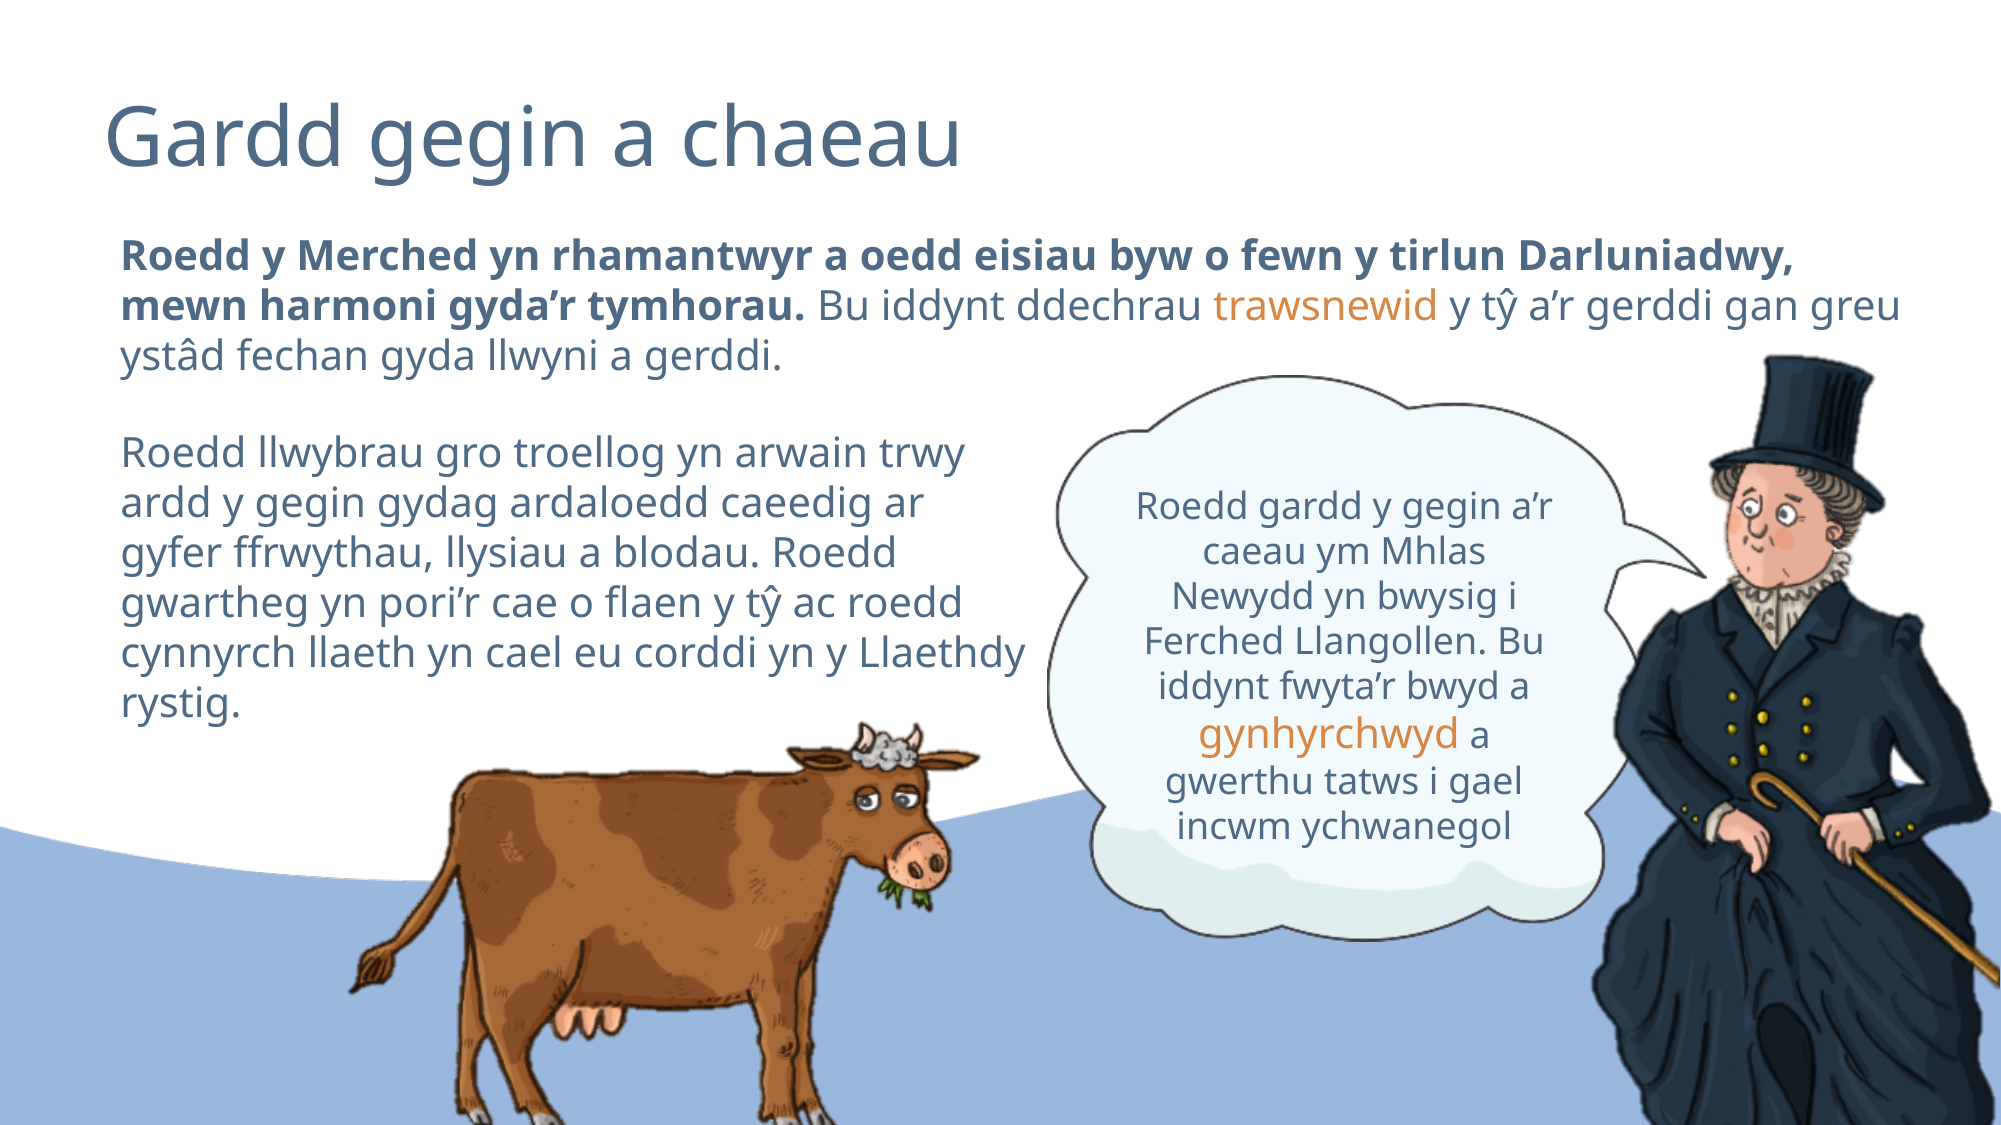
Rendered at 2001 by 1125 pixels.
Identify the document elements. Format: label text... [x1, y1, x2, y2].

text_box Gardd gegin a chaeau [88, 69, 1377, 191]
picture [0, 101, 2000, 1125]
text_box Roedd llwybrau gro troellog yn arwain trwy ardd y gegin gydag ardaloedd caeedig ar gyfer ffrwythau, llysiau a blodau. Roedd gwartheg yn pori’r cae o flaen y tŷ ac roedd cynnyrch llaeth yn cael eu corddi yn y Llaethdy rystig. [105, 418, 1047, 729]
text_box Roedd y Merched yn rhamantwyr a oedd eisiau byw o fewn y tirlun Darluniadwy, mewn harmoni gyda’r tymhorau. Bu iddynt ddechrau trawsnewid y tŷ a’r gerddi gan greu ystâd fechan gyda llwyni a gerddi. [105, 221, 1569, 386]
